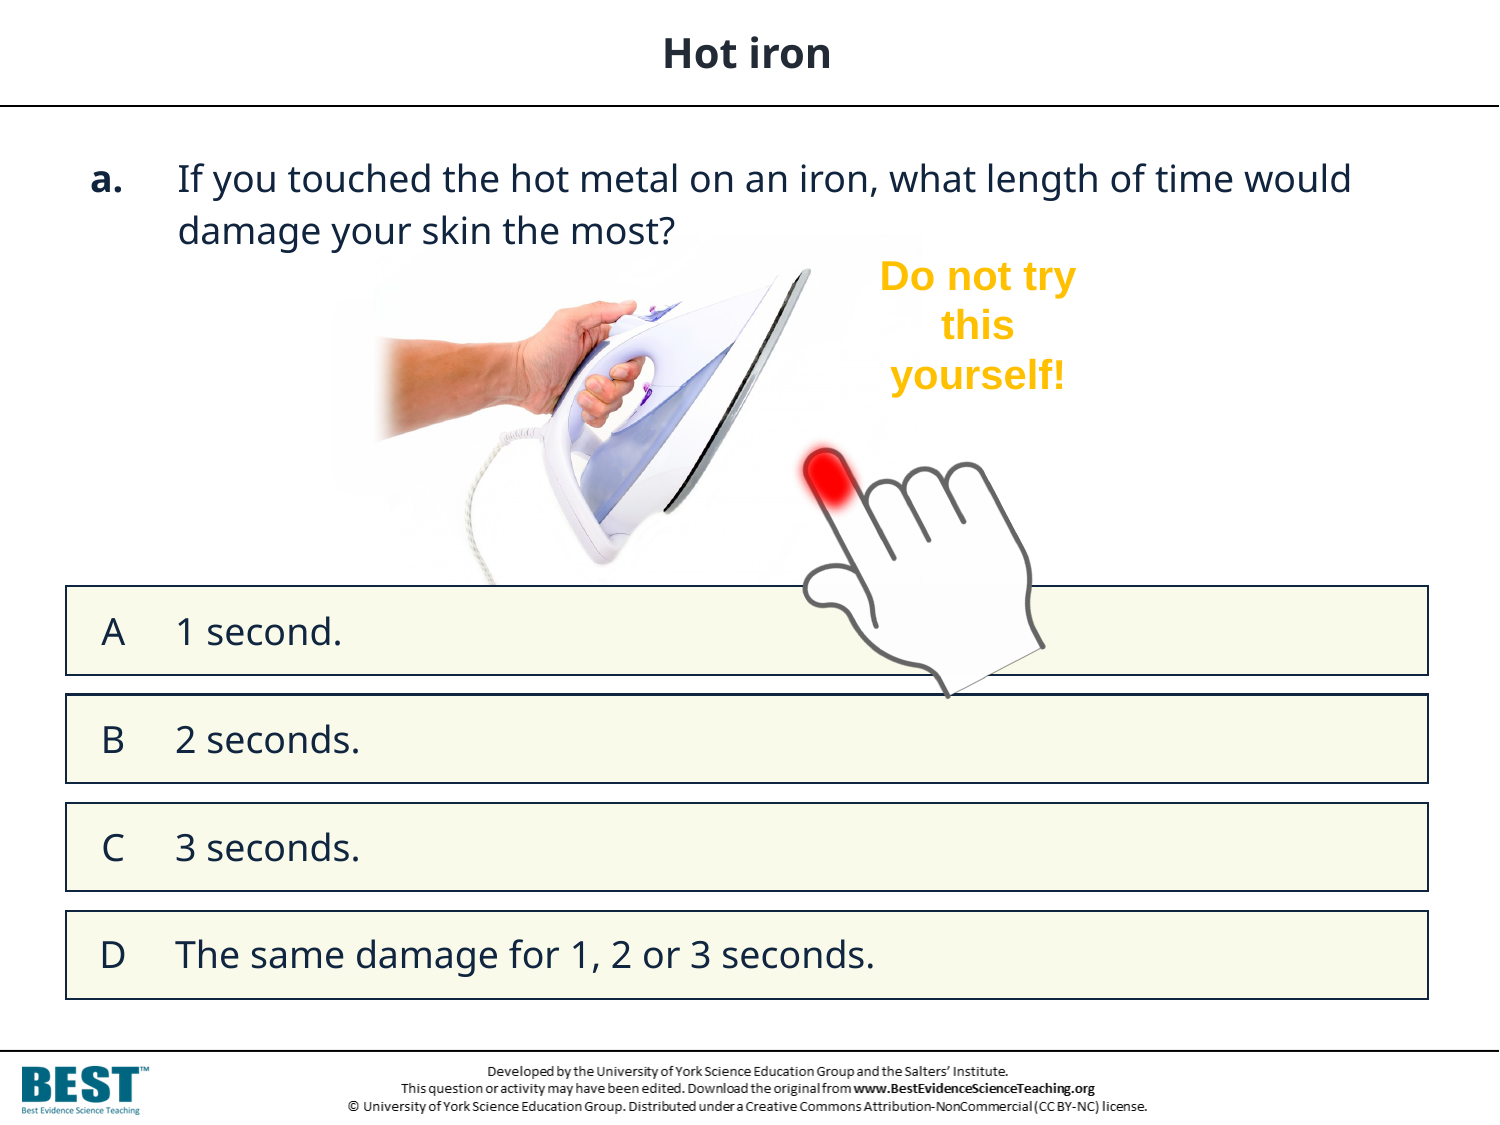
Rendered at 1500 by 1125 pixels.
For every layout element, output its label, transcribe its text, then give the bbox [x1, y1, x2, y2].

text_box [790, 419, 1017, 702]
picture [0, 105, 1500, 1125]
text_box Hot iron [23, 4, 1471, 99]
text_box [330, 234, 922, 597]
